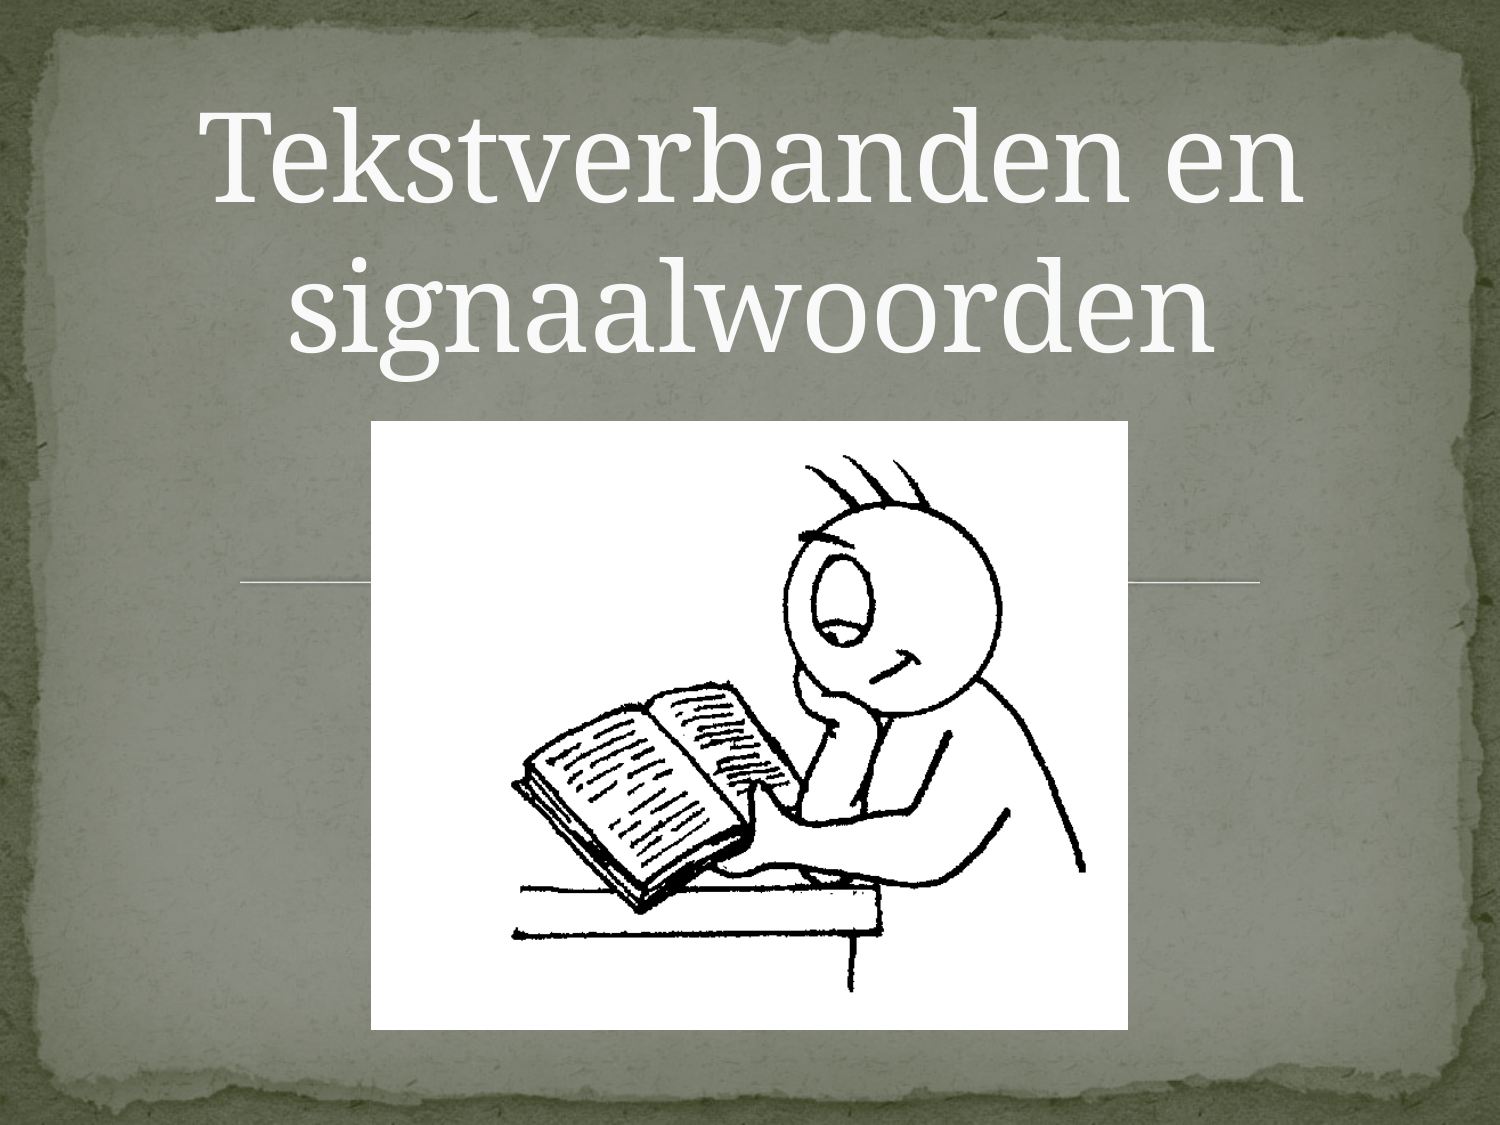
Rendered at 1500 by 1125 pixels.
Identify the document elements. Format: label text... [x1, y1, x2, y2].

title Tekstverbanden en signaalwoorden [70, 66, 1433, 386]
picture [371, 421, 1129, 1030]
